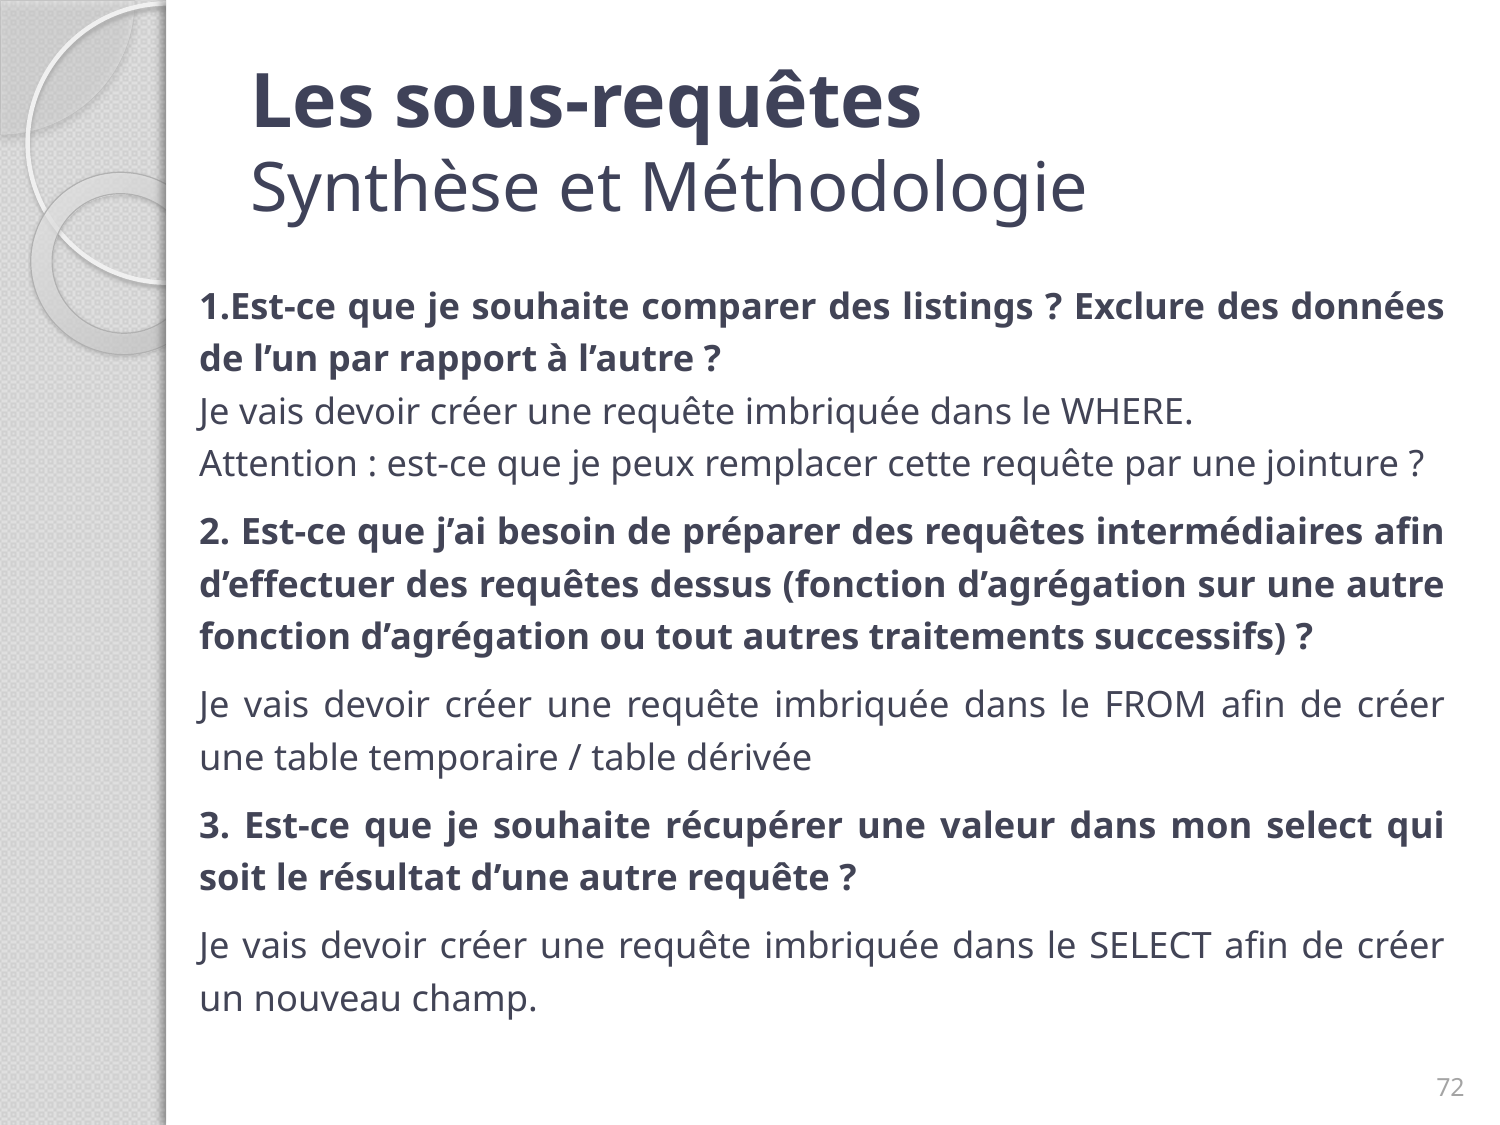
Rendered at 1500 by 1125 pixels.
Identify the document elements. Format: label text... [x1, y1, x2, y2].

list 1.Est-ce que je souhaite comparer des listings ? Exclure des données de l’un par rapport à l’autre ? Je vais devoir créer une requête imbriquée dans le WHERE. Attention : est-ce que je peux remplacer cette requête par une jointure ? 2. Est-ce que j’ai besoin de préparer des requêtes intermédiaires afin d’effectuer des requêtes dessus (fonction d’agrégation sur une autre fonction d’agrégation ou tout autres traitements successifs) ? Je vais devoir créer une requête imbriquée dans le FROM afin de créer une table temporaire / table dérivée 3. Est-ce que je souhaite récupérer une valeur dans mon select qui soit le résultat d’une autre requête ? Je vais devoir créer une requête imbriquée dans le SELECT afin de créer un nouveau champ. [171, 267, 1461, 1113]
slide_number 72 [1413, 1034, 1488, 1113]
title Les sous-requêtes Synthèse et Méthodologie [235, 45, 1466, 233]
